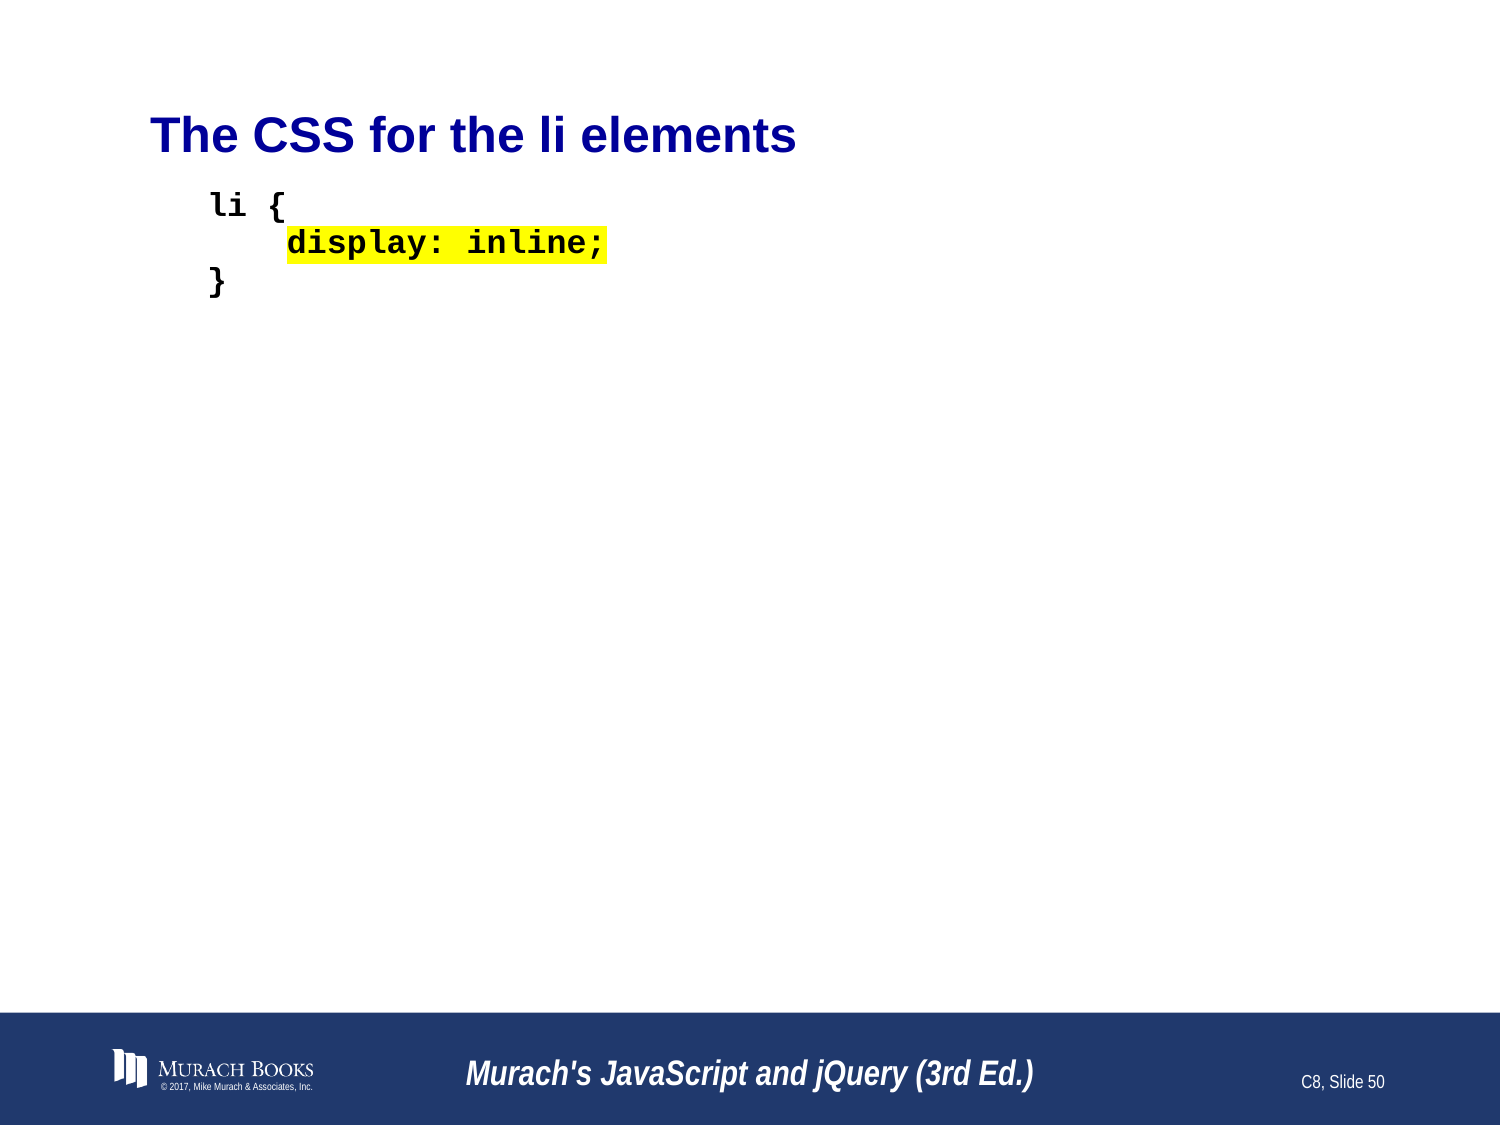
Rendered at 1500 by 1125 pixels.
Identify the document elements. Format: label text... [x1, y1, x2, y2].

footer © 2017, Mike Murach & Associates, Inc. [12, 1025, 463, 1100]
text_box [149, 188, 1350, 341]
title The CSS for the li elements [150, 102, 1350, 164]
slide_number C8, Slide 50 [1087, 1025, 1400, 1100]
slide_number Murach's JavaScript and jQuery (3rd Ed.) [463, 1025, 1050, 1100]
